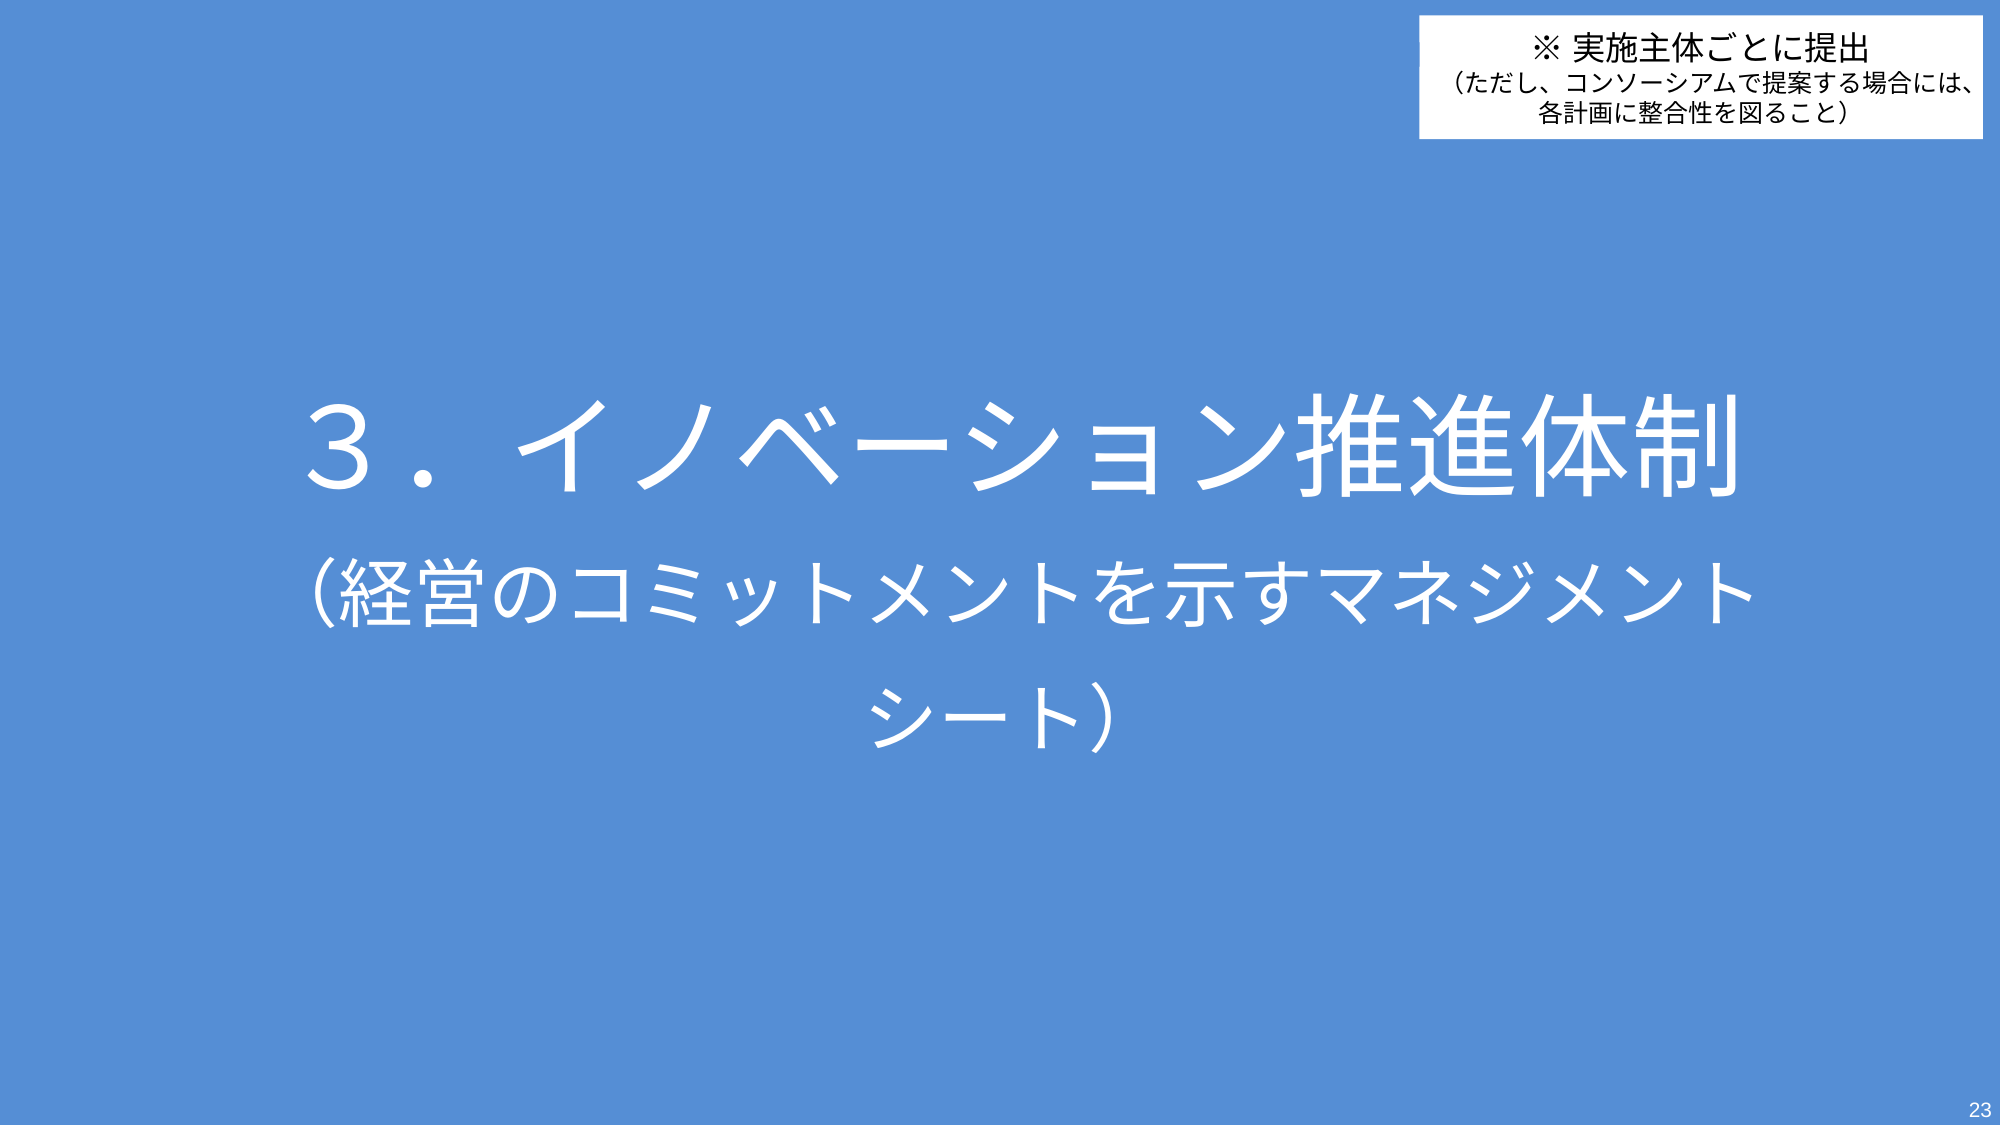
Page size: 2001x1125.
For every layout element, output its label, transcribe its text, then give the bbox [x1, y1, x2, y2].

text_box ３．イノベーション推進体制 （経営のコミットメントを示すマネジメントシート） [184, 299, 1843, 826]
text_box ※実施主体ごとに提出 （ただし、コンソーシアムで提案する場合には、 各計画に整合性を図ること） [1418, 14, 1984, 141]
